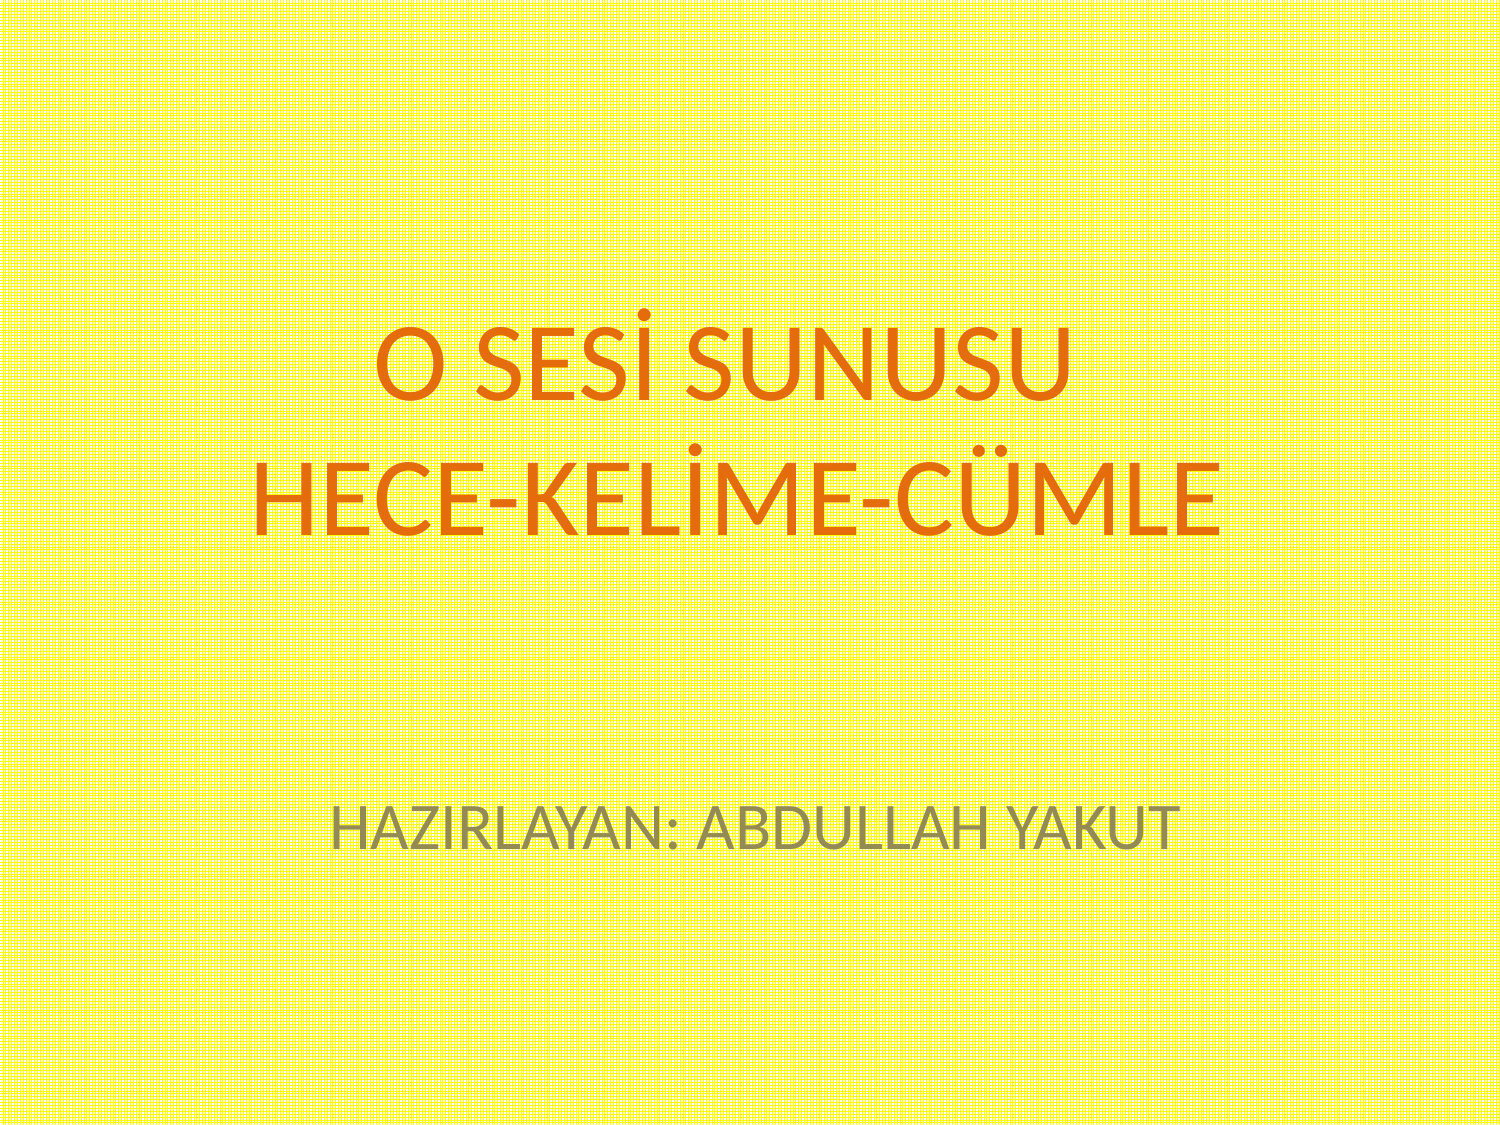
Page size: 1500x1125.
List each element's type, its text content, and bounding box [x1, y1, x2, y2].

subtitle HAZIRLAYAN: ABDULLAH YAKUT [230, 775, 1281, 901]
title O SESİ SUNUSU HECE-KELİME-CÜMLE [100, 302, 1376, 544]
